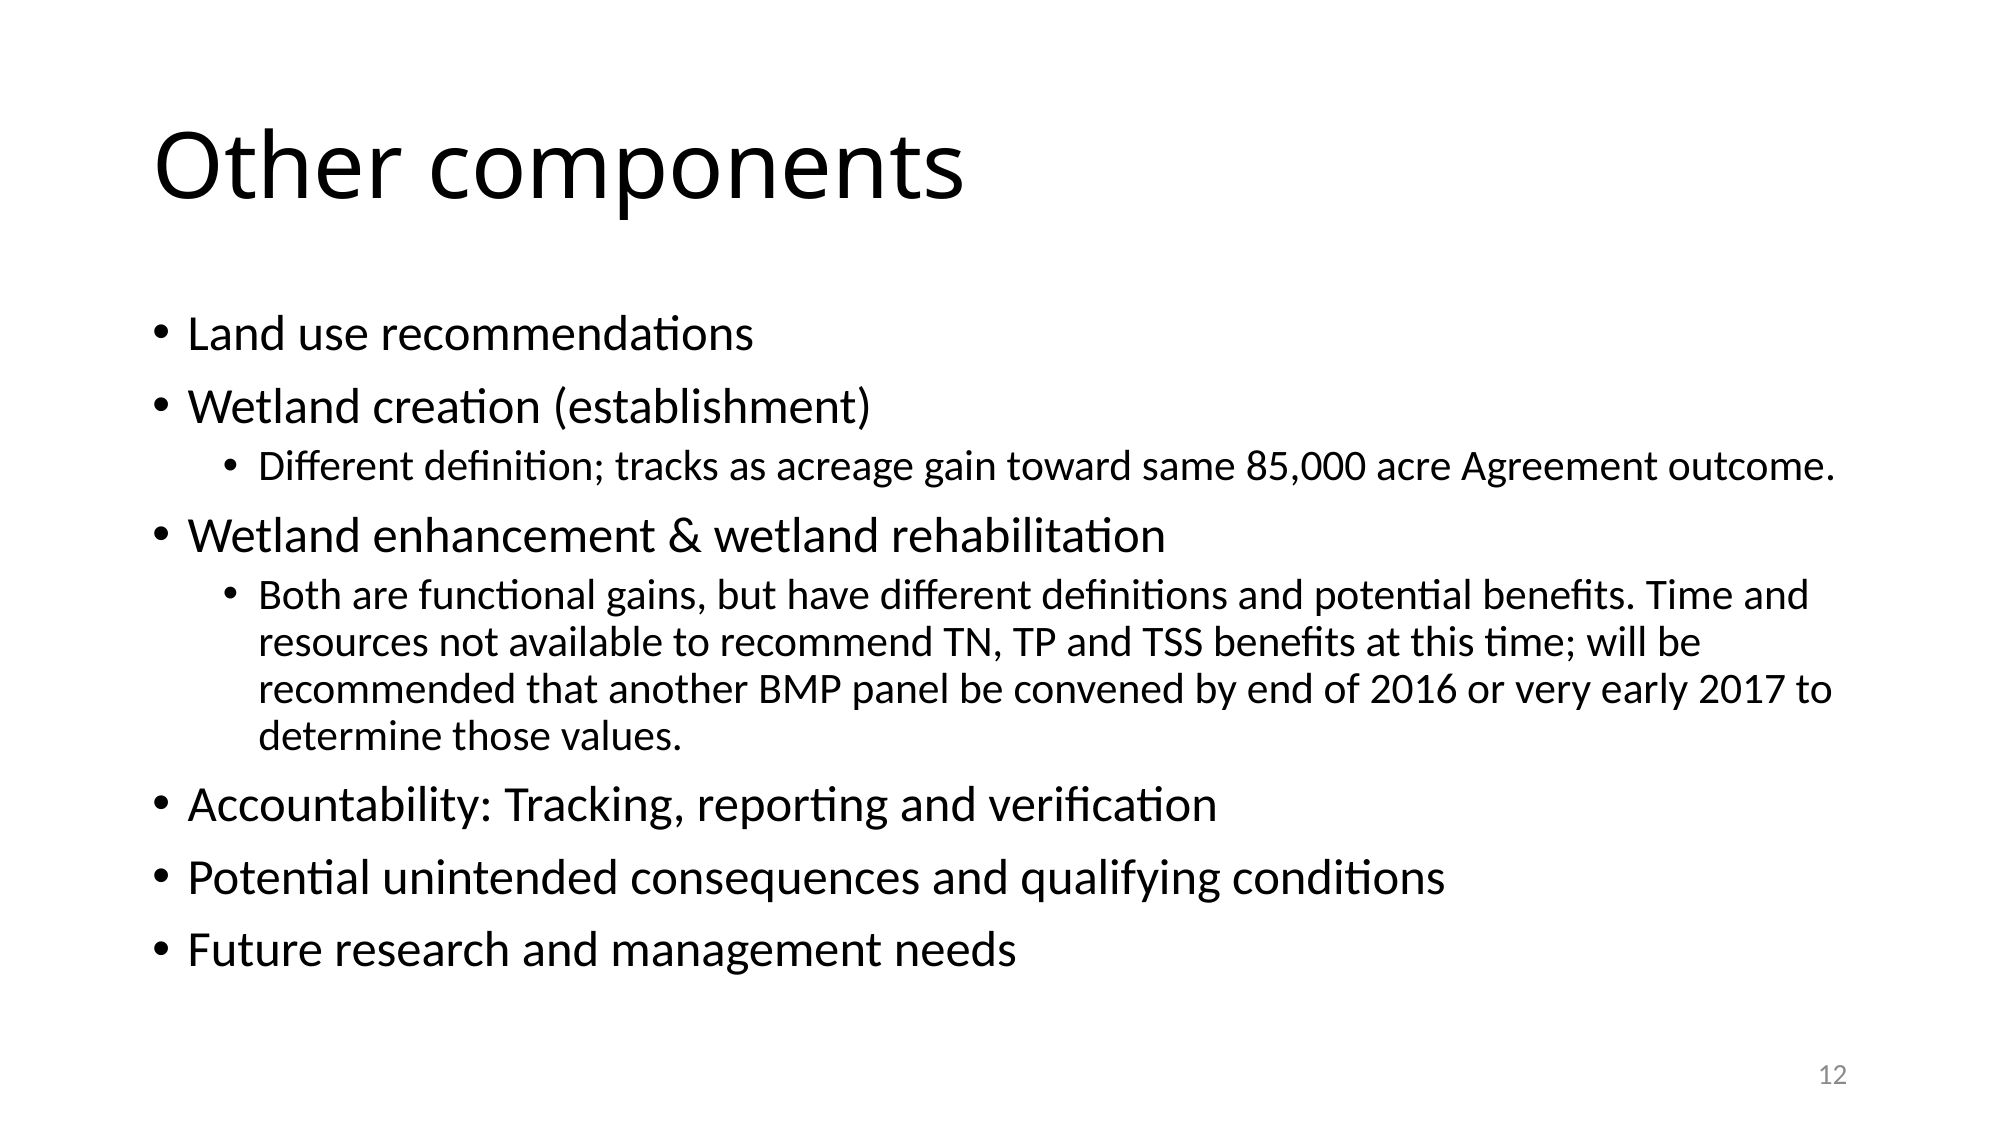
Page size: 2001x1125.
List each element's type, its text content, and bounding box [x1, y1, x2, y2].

slide_number 12 [1412, 1042, 1863, 1103]
list Land use recommendations Wetland creation (establishment) Different definition; tracks as acreage gain toward same 85,000 acre Agreement outcome. Wetland enhancement & wetland rehabilitation Both are functional gains, but have different definitions and potential benefits. Time and resources not available to recommend TN, TP and TSS benefits at this time; will be recommended that another BMP panel be convened by end of 2016 or very early 2017 to determine those values. Accountability: Tracking, reporting and verification Potential unintended consequences and qualifying conditions Future research and management needs [137, 299, 1863, 1014]
title Other components [137, 59, 1863, 278]
